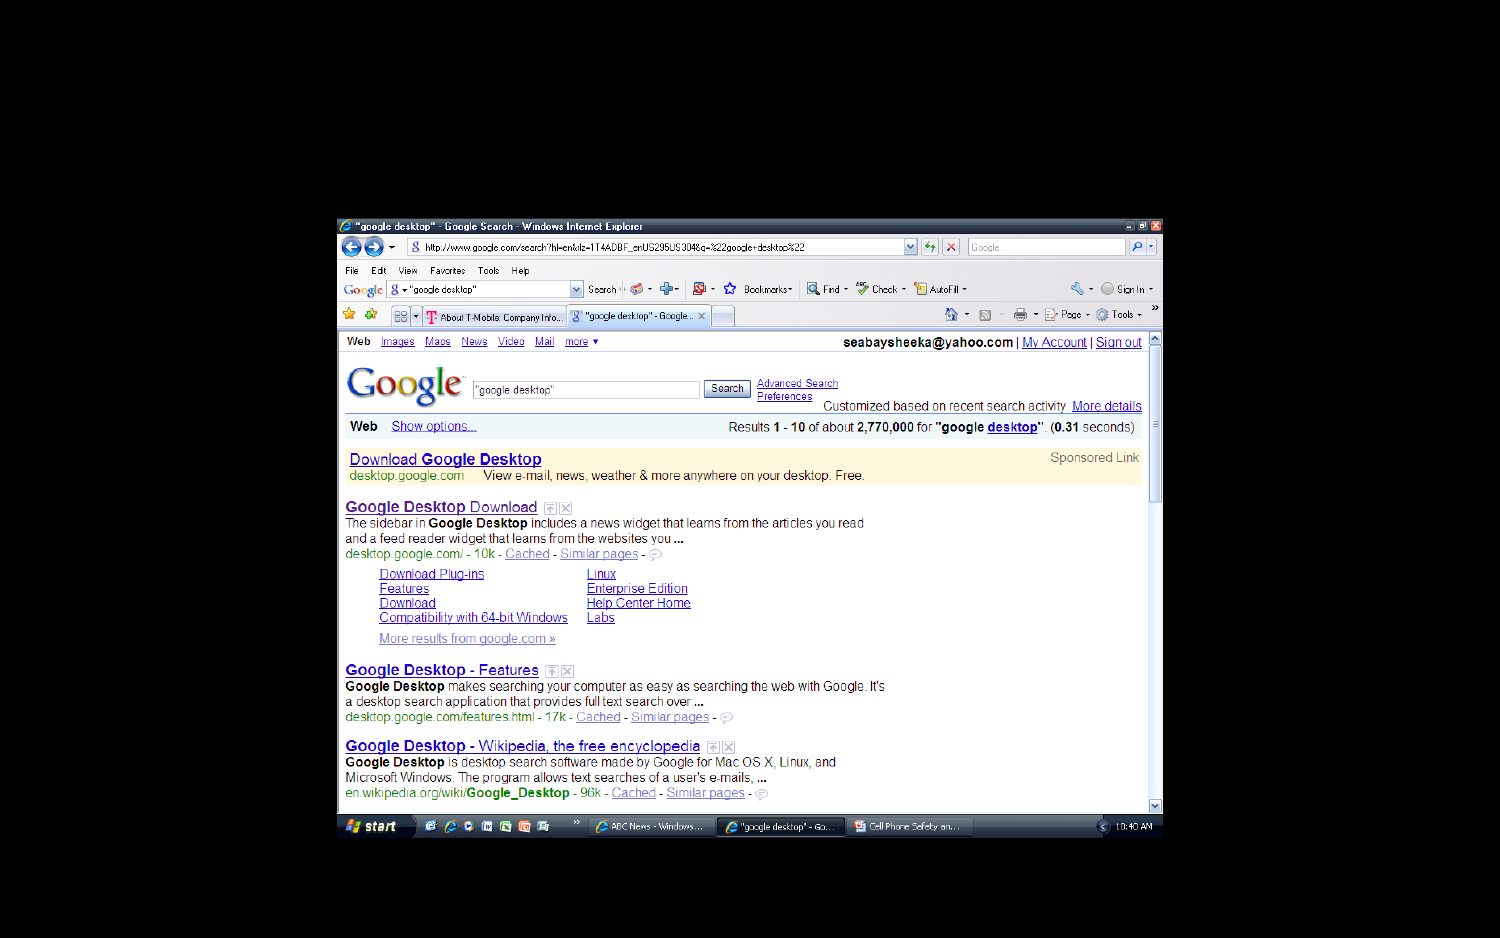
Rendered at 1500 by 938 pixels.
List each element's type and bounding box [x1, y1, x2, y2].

list [337, 218, 1163, 838]
